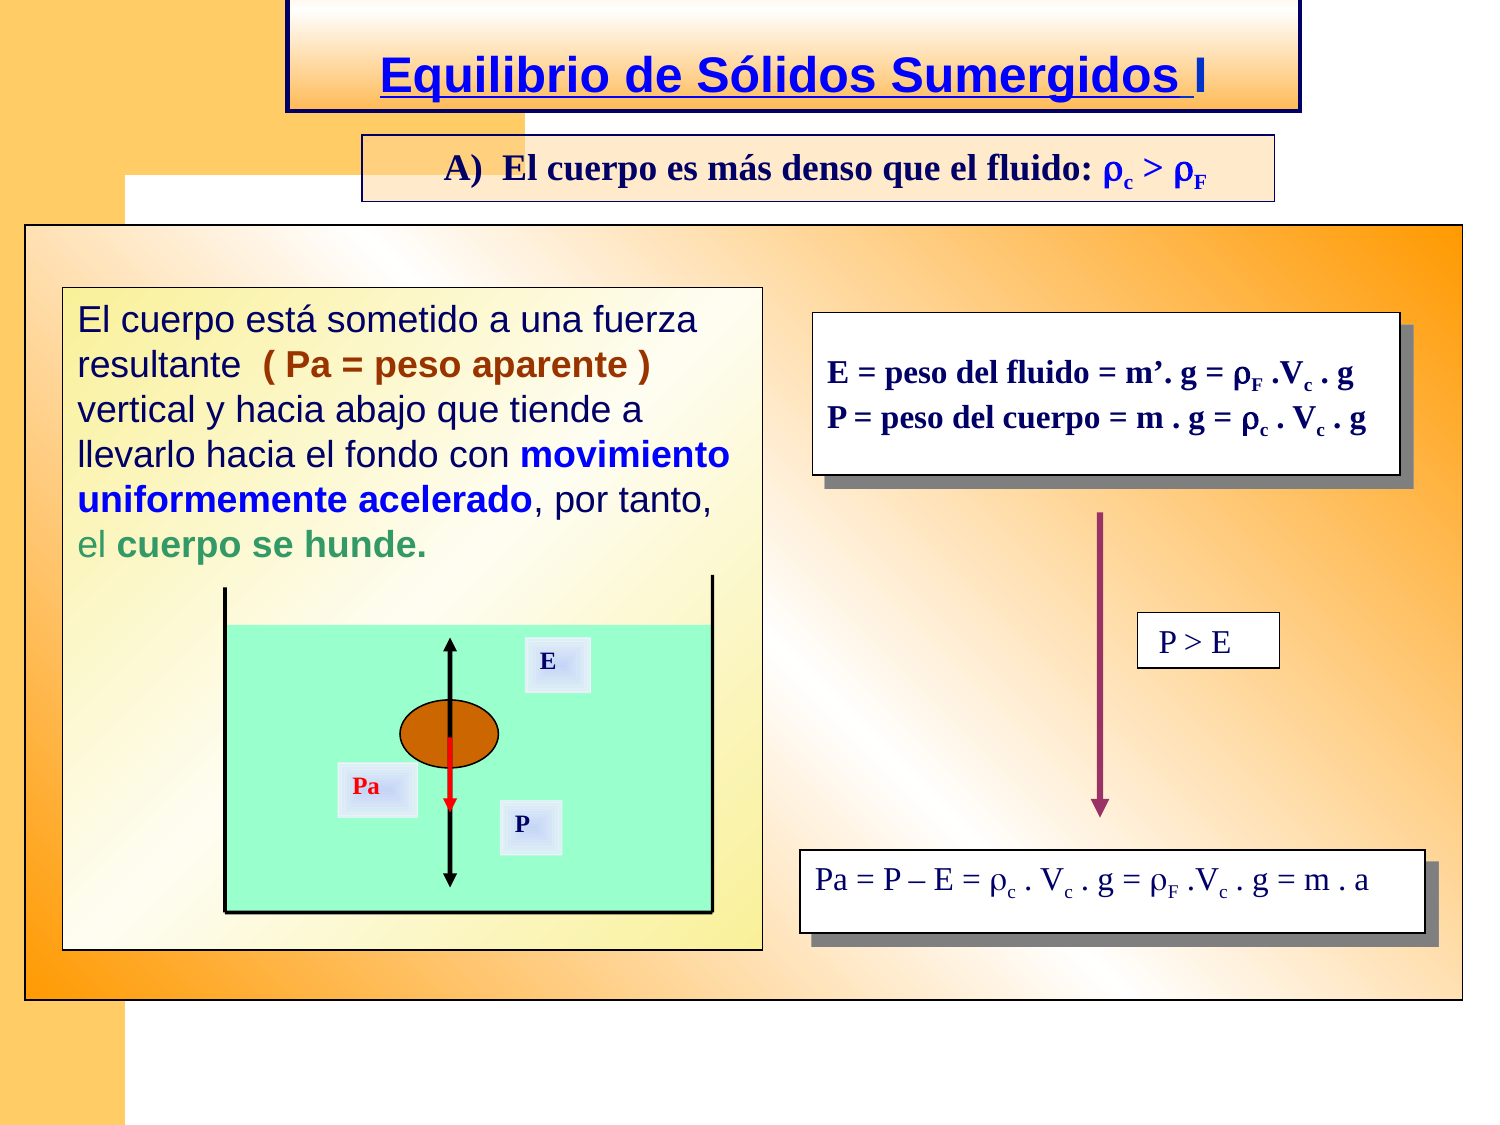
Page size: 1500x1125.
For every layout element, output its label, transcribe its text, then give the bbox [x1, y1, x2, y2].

text_box [24, 224, 1463, 1000]
text_box [399, 699, 449, 768]
text_box [1093, 512, 1107, 818]
text_box [451, 699, 499, 768]
text_box P [499, 800, 563, 856]
text_box [443, 813, 457, 888]
text_box E = peso del fluido = m’. g = rF .Vc . g P = peso del cuerpo = m . g = rc . Vc . g [812, 312, 1400, 475]
text_box [443, 637, 457, 737]
text_box P > E [1137, 612, 1280, 668]
text_box [443, 737, 457, 813]
text_box El cuerpo está sometido a una fuerza resultante ( Pa = peso aparente ) vertical y hacia abajo que tiende a llevarlo hacia el fondo con movimiento uniformemente acelerado, por tanto, el cuerpo se hunde. [62, 287, 763, 950]
text_box E [524, 637, 591, 694]
title Equilibrio de Sólidos Sumergidos I [287, 0, 1301, 112]
text_box Pa = P – E = rc . Vc . g = rF .Vc . g = m . a [800, 849, 1425, 934]
text_box [226, 624, 712, 912]
text_box Pa [337, 762, 418, 818]
text_box A) El cuerpo es más denso que el fluido: rc > rF [362, 135, 1275, 202]
